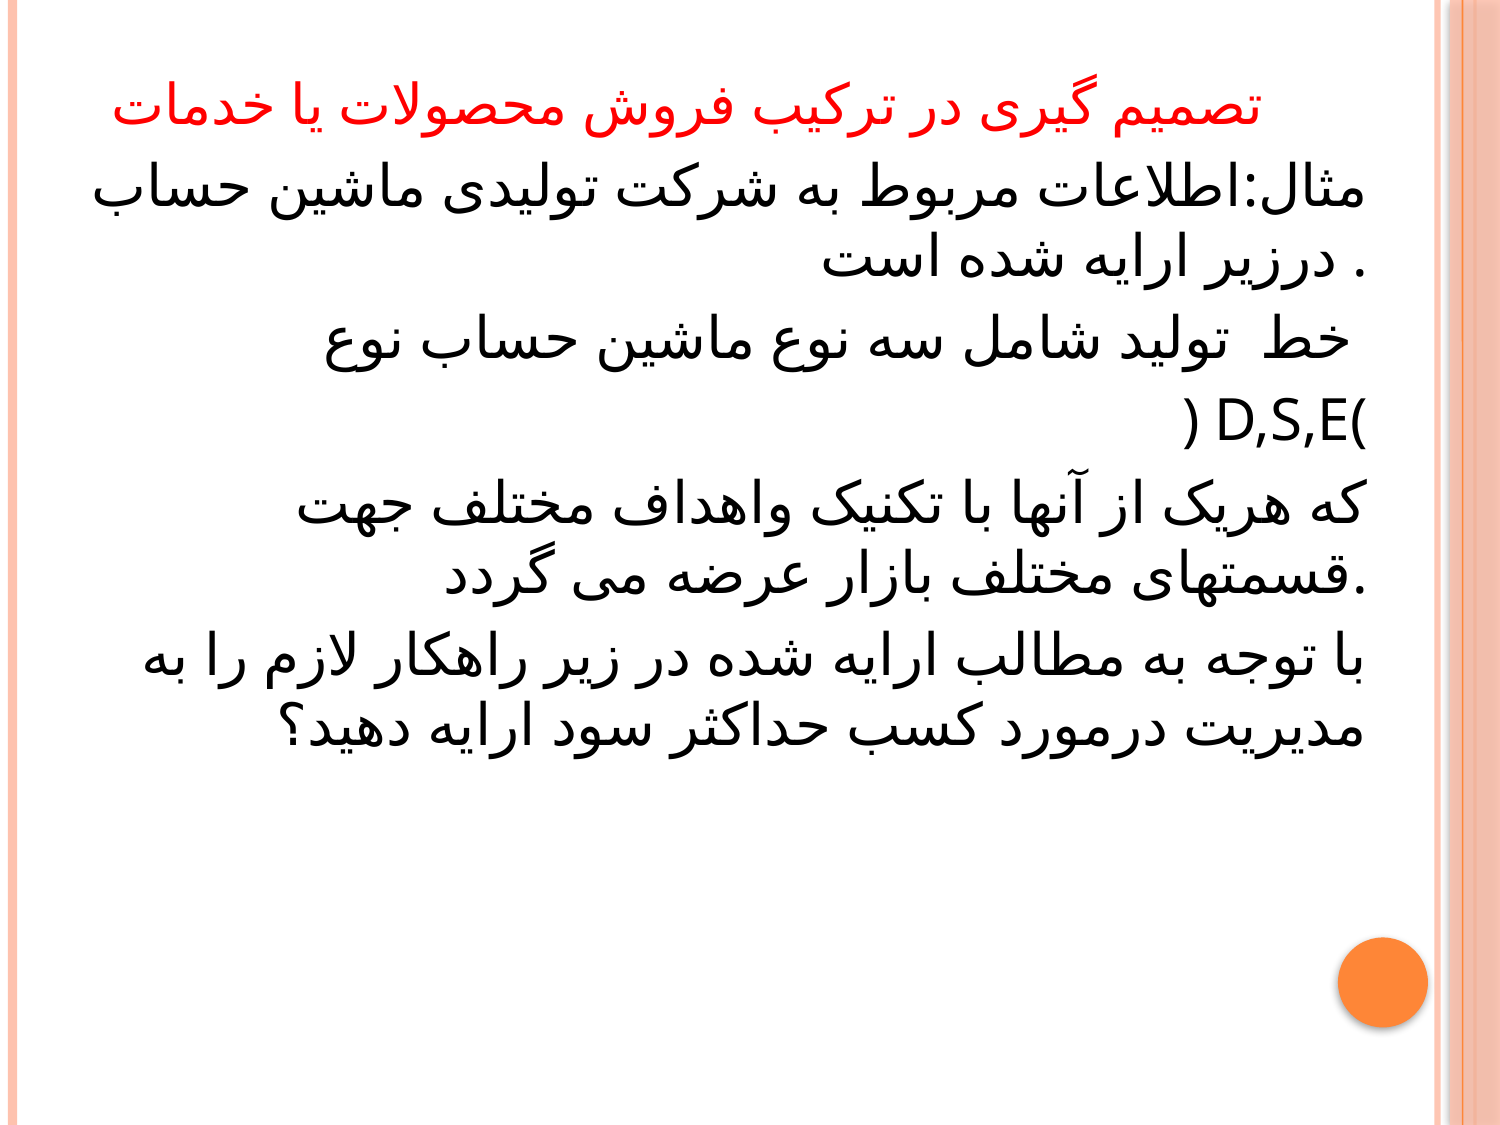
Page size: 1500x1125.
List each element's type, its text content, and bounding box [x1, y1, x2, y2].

list مثال:اطلاعات مربوط به شرکت تولیدی ماشین حساب درزیر ارایه شده است . خط تولید شامل سه نوع ماشین حساب نوع ) D,S,E( که هریک از آنها با تکنیک واهداف مختلف جهت قسمتهای مختلف بازار عرضه می گردد. با توجه به مطالب ارایه شده در زیر راهکار لازم را به مدیریت درمورد کسب حداکثر سود ارایه دهید؟ [75, 140, 1383, 1062]
title تصمیم گیری در ترکیب فروش محصولات یا خدمات [75, 45, 1300, 140]
